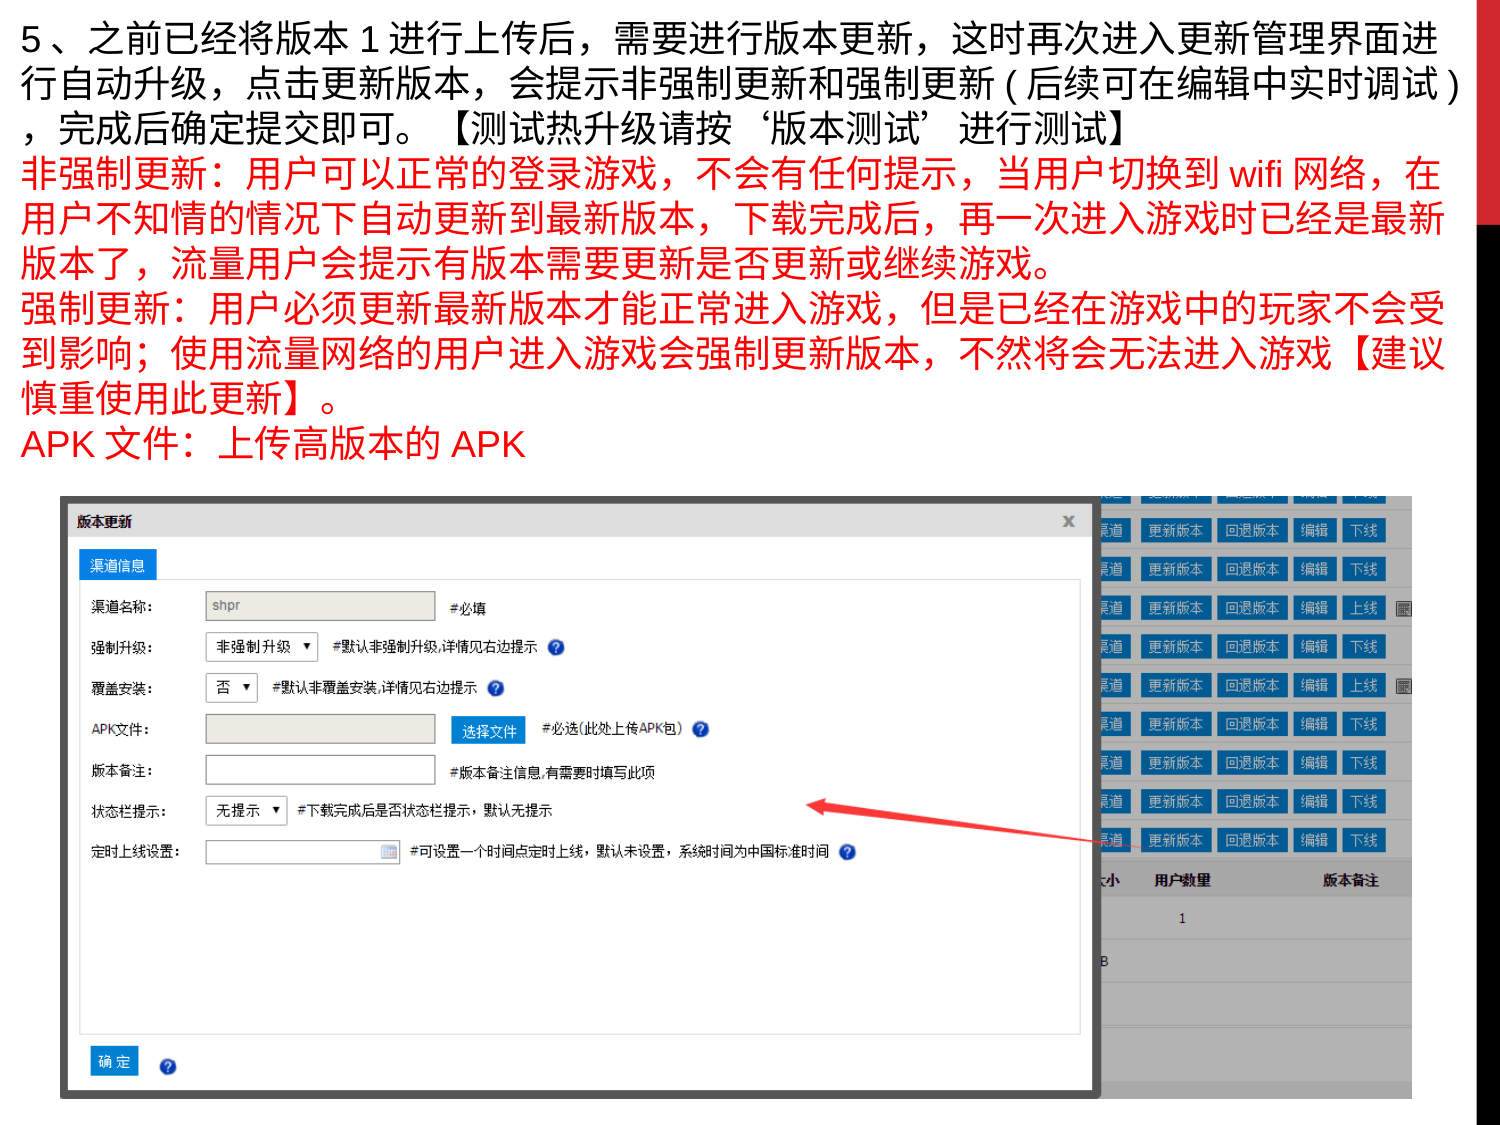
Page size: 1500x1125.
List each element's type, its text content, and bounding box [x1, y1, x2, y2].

text_box 5、之前已经将版本1进行上传后，需要进行版本更新，这时再次进入更新管理界面进行自动升级，点击更新版本，会提示非强制更新和强制更新(后续可在编辑中实时调试) ，完成后确定提交即可。【测试热升级请按‘版本测试’进行测试】 非强制更新：用户可以正常的登录游戏，不会有任何提示，当用户切换到wifi网络，在用户不知情的情况下自动更新到最新版本，下载完成后，再一次进入游戏时已经是最新版本了，流量用户会提示有版本需要更新是否更新或继续游戏。 强制更新：用户必须更新最新版本才能正常进入游戏，但是已经在游戏中的玩家不会受到影响；使用流量网络的用户进入游戏会强制更新版本，不然将会无法进入游戏【建议慎重使用此更新】。 APK文件：上传高版本的APK [5, 7, 1483, 472]
picture [59, 495, 1413, 1100]
